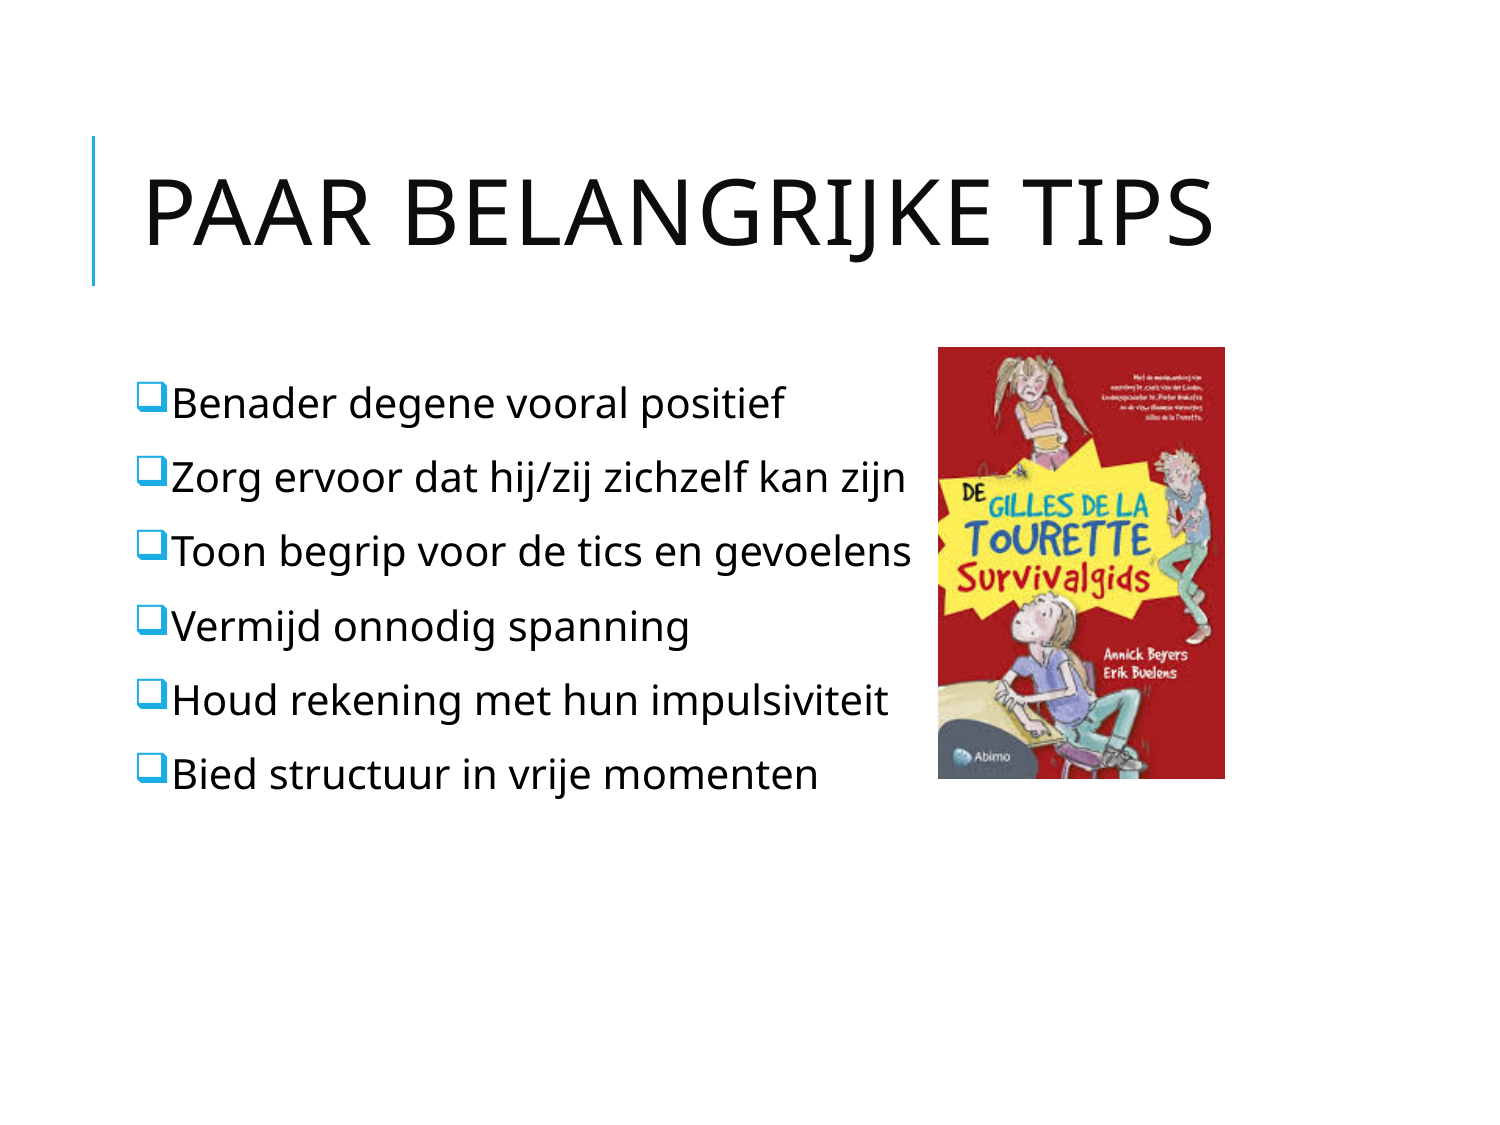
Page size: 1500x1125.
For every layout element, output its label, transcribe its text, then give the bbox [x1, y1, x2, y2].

title Paar belangrijke tips [126, 96, 1322, 342]
list Benader degene vooral positief Zorg ervoor dat hij/zij zichzelf kan zijn Toon begrip voor de tics en gevoelens Vermijd onnodig spanning Houd rekening met hun impulsiviteit Bied structuur in vrije momenten [126, 375, 1322, 1035]
picture [938, 346, 1226, 779]
